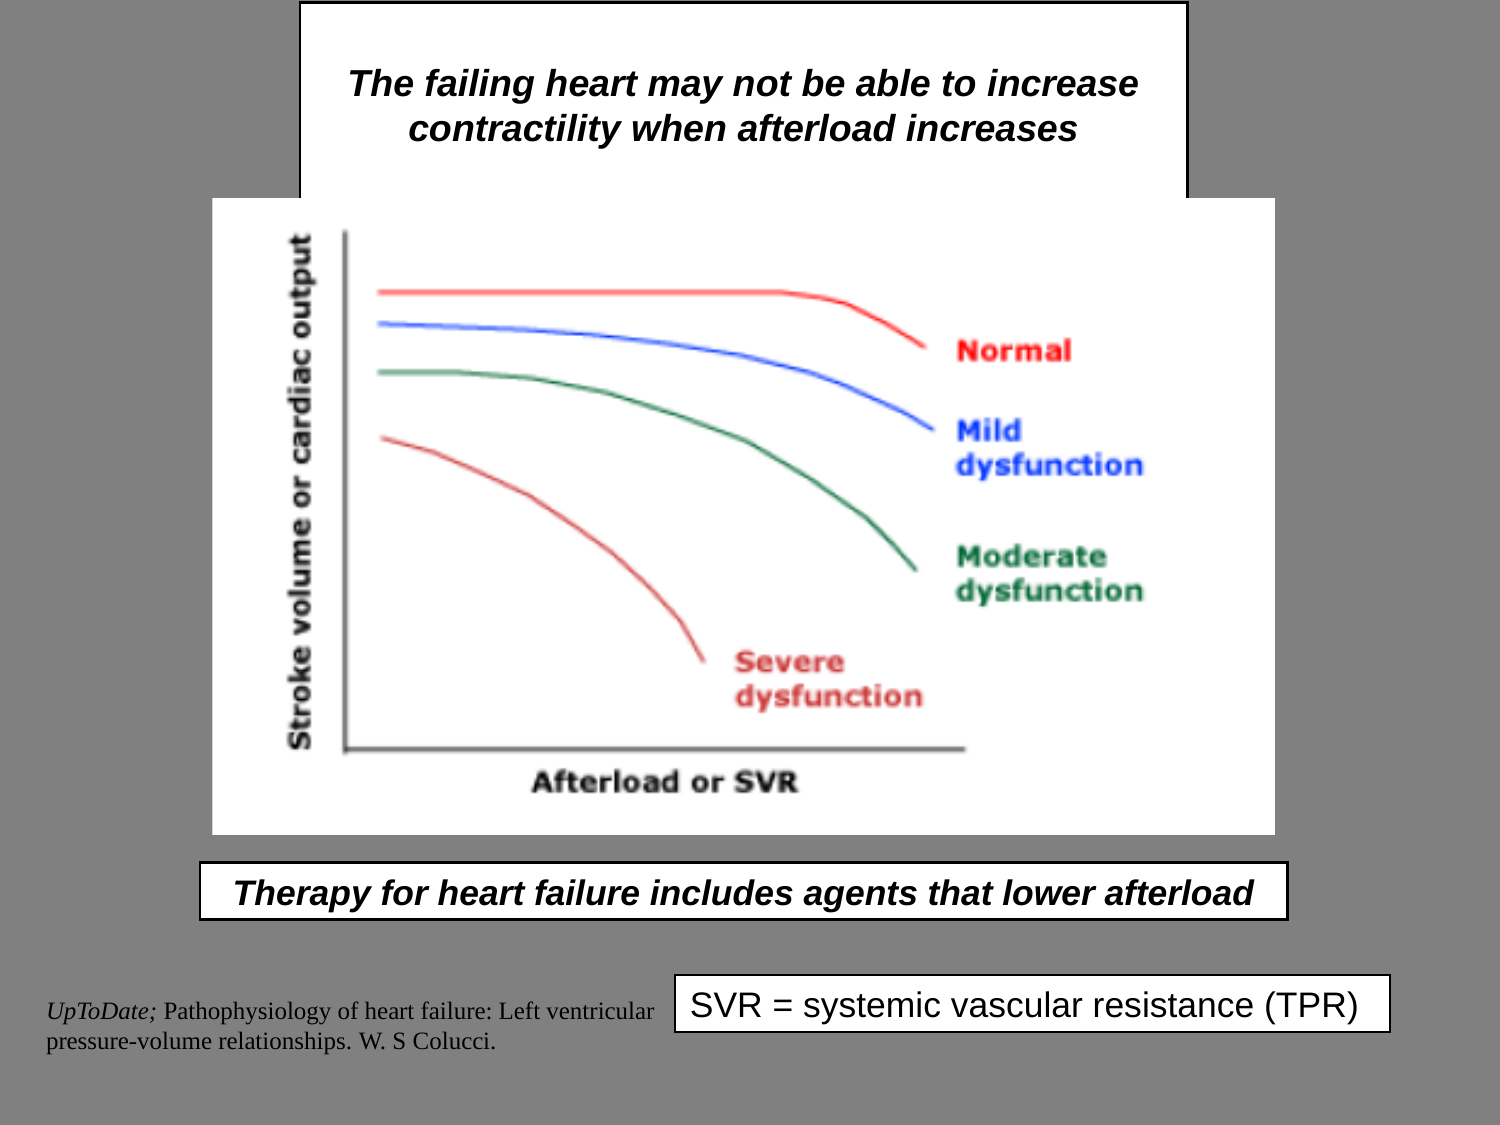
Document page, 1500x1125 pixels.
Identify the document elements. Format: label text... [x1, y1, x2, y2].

text_box SVR = systemic vascular resistance (TPR) [675, 974, 1391, 1033]
title The failing heart may not be able to increase contractility when afterload increases [299, 1, 1189, 196]
picture [212, 197, 1276, 835]
text_box Therapy for heart failure includes agents that lower afterload [200, 862, 1288, 920]
text_box UpToDate; Pathophysiology of heart failure: Left ventricular pressure-volume relationships. W. S Colucci. [31, 987, 675, 1063]
